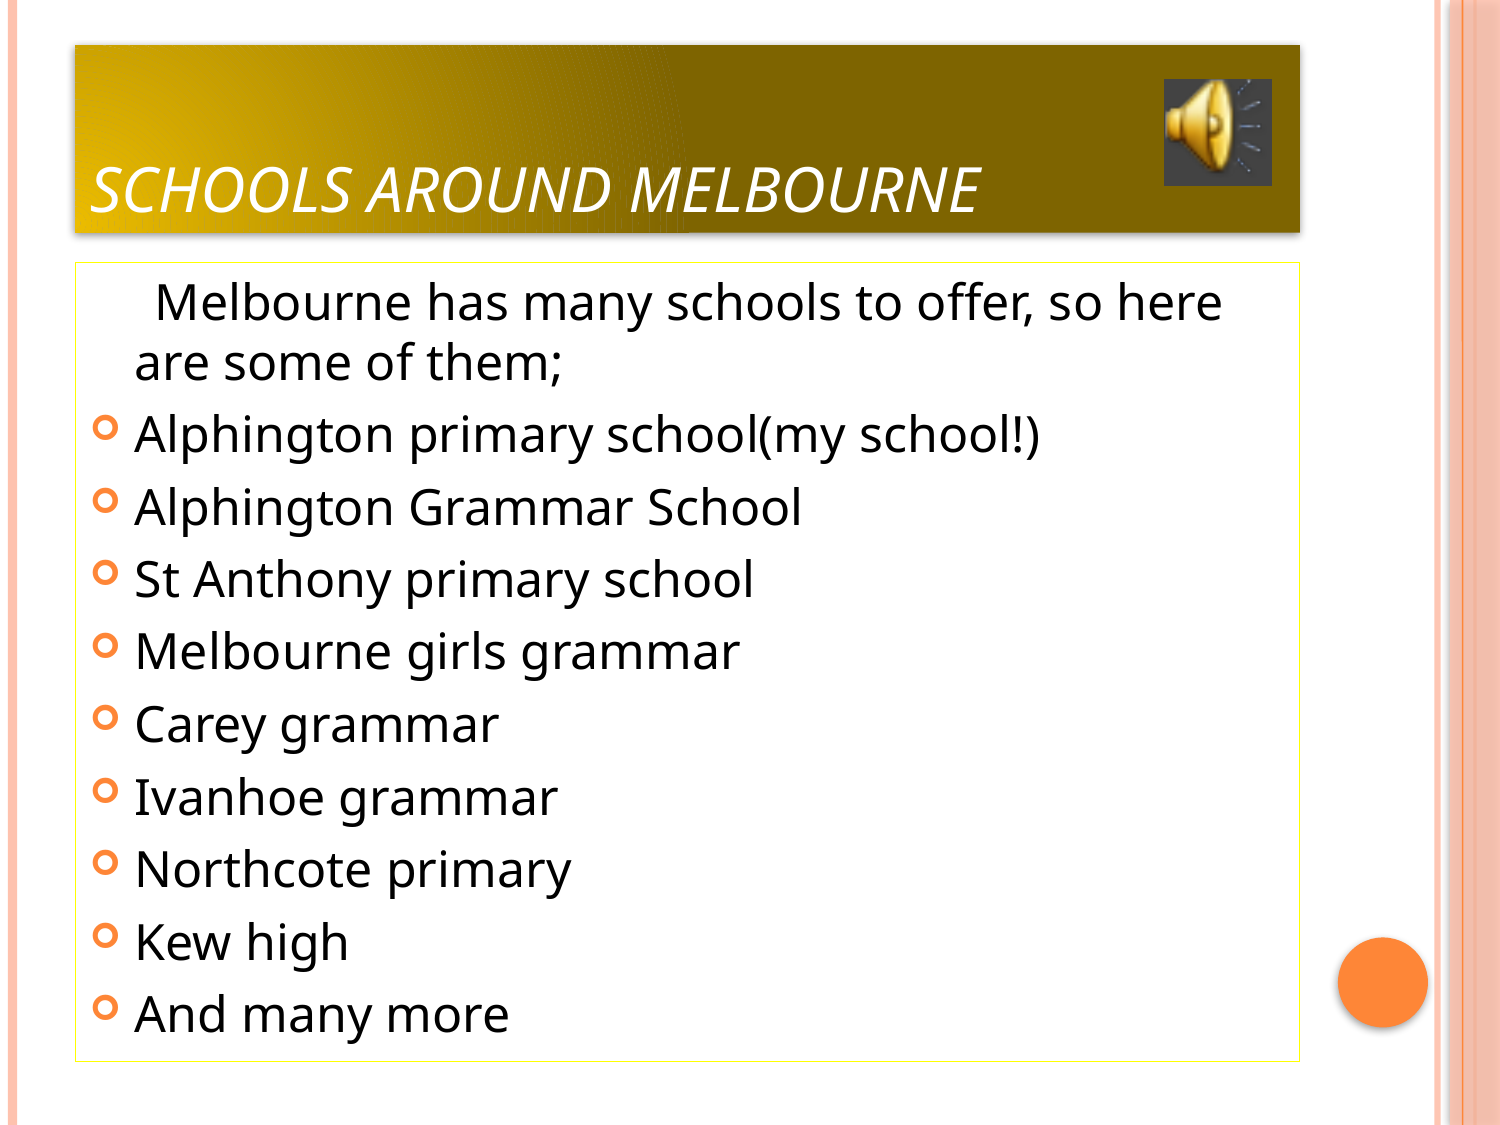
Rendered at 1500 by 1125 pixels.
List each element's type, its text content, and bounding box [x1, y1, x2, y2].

picture [1162, 77, 1273, 188]
list Melbourne has many schools to offer, so here are some of them; Alphington primary school(my school!) Alphington Grammar School St Anthony primary school Melbourne girls grammar Carey grammar Ivanhoe grammar Northcote primary Kew high And many more [75, 262, 1300, 1062]
title Schools around Melbourne [75, 45, 1300, 233]
